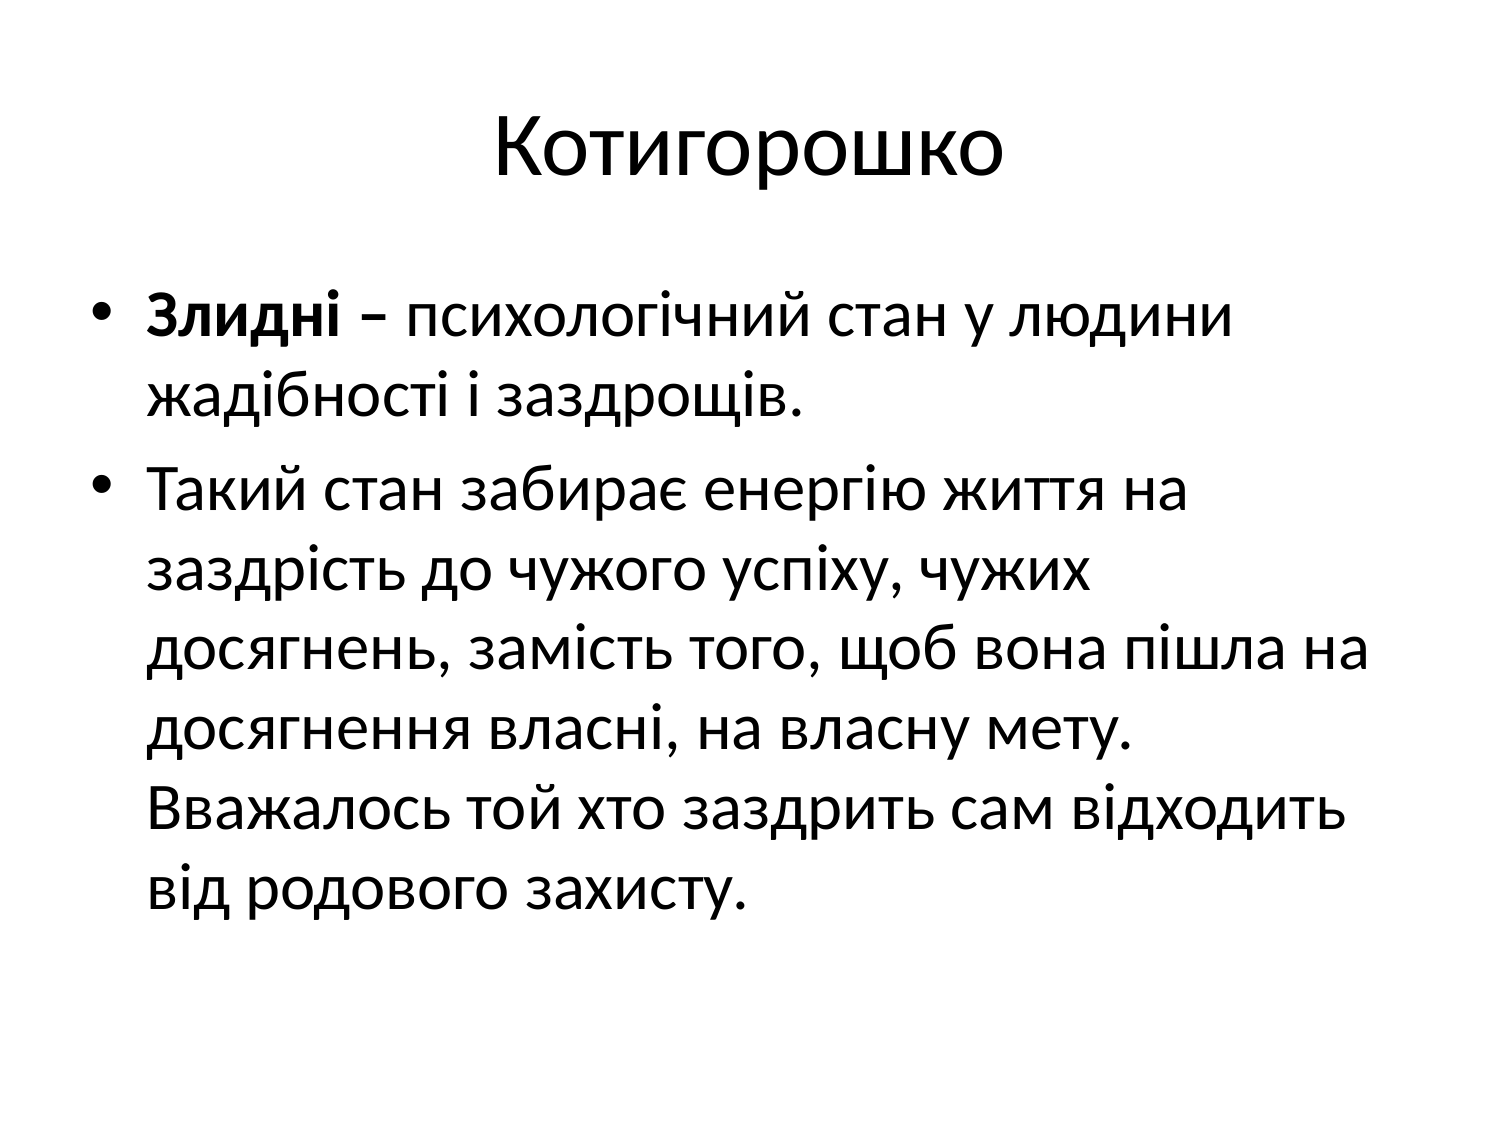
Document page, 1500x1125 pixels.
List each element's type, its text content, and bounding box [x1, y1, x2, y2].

title Котигорошко [75, 45, 1425, 233]
list Злидні – психологічний стан у людини жадібності і заздрощів. Такий стан забирає енергію життя на заздрість до чужого успіху, чужих досягнень, замість того, щоб вона пішла на досягнення власні, на власну мету. Вважалось той хто заздрить сам відходить від родового захисту. [75, 262, 1425, 1005]
